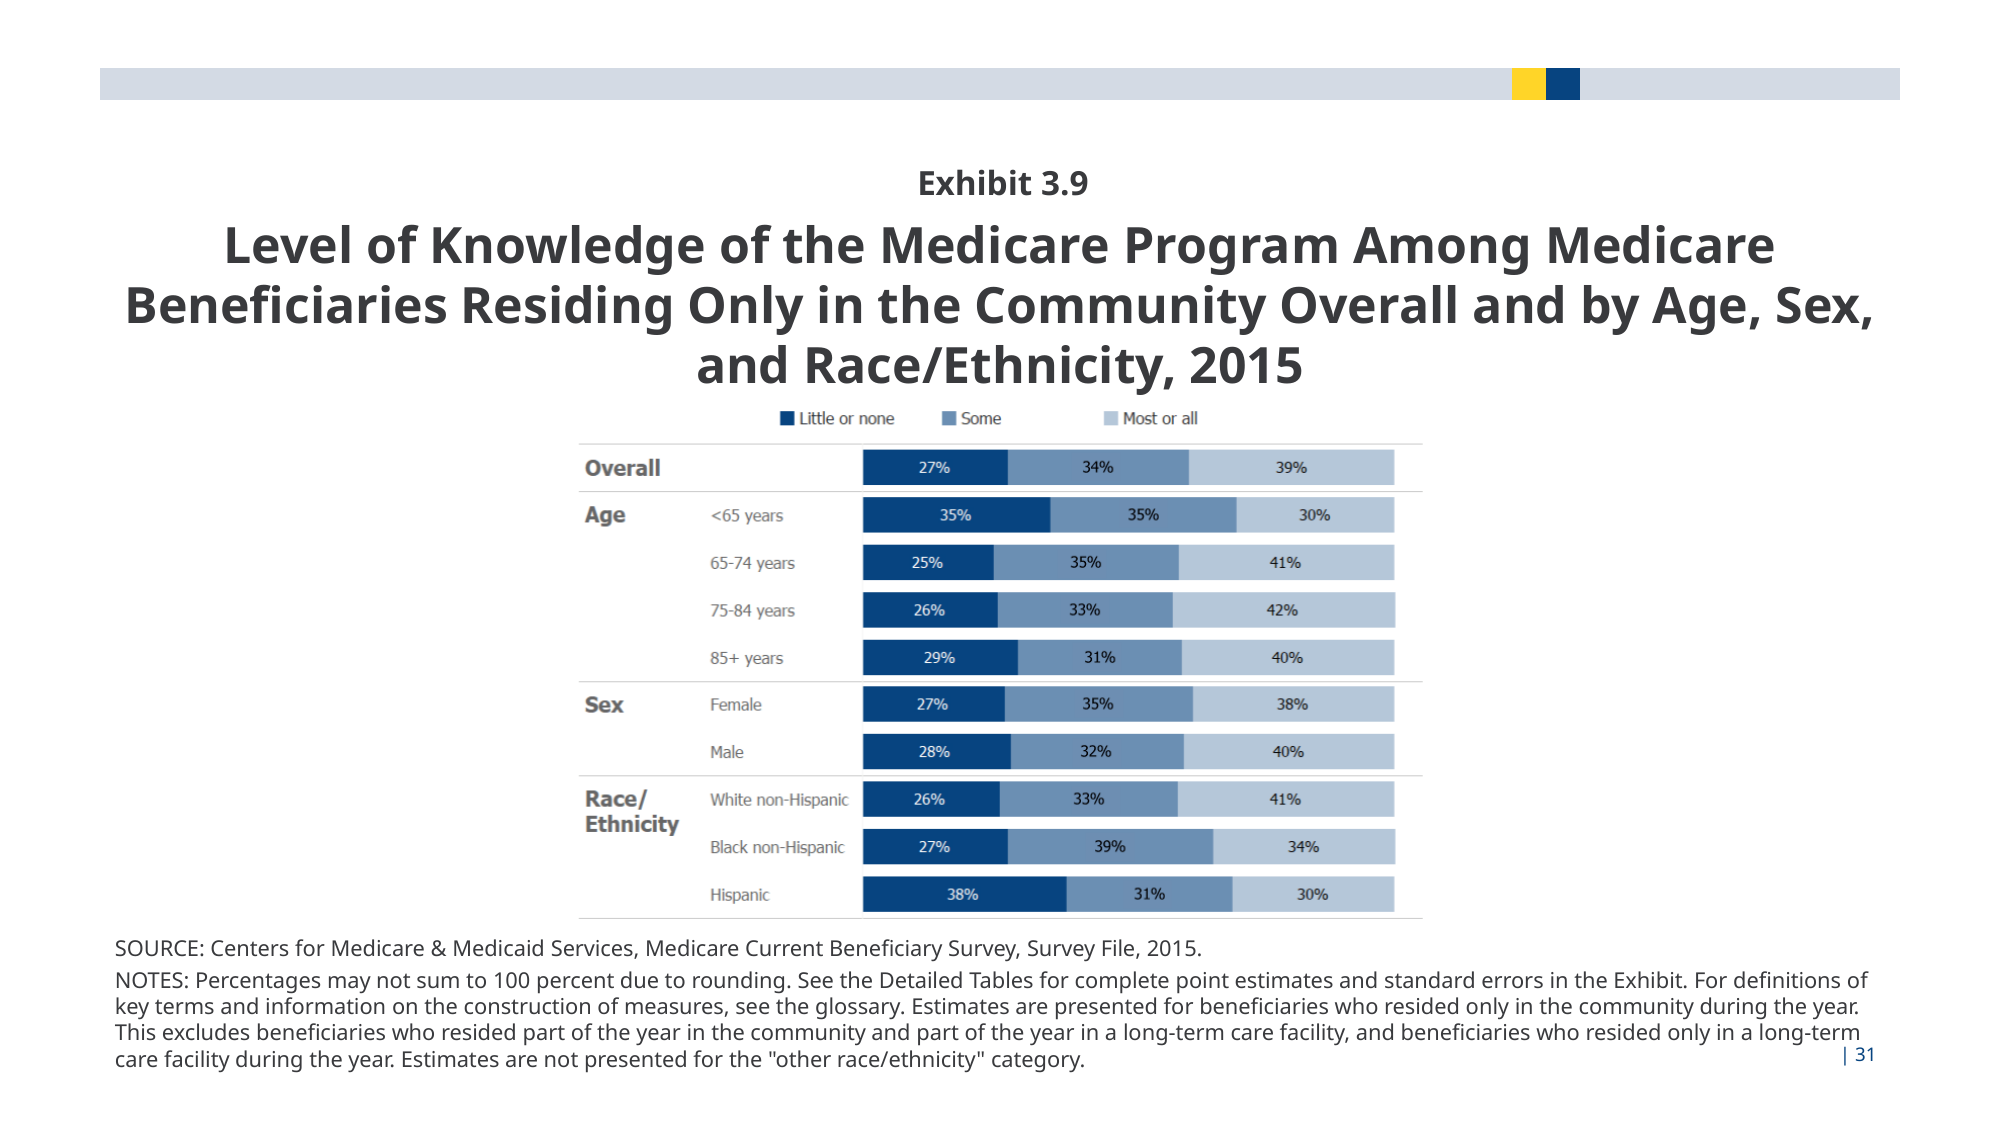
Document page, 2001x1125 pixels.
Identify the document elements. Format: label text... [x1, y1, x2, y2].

list SOURCE: Centers for Medicare & Medicaid Services, Medicare Current Beneficiary Survey, Survey File, 2015. NOTES: Percentages may not sum to 100 percent due to rounding. See the Detailed Tables for complete point estimates and standard errors in the Exhibit. For definitions of key terms and information on the construction of measures, see the glossary. Estimates are presented for beneficiaries who resided only in the community during the year. This excludes beneficiaries who resided part of the year in the community and part of the year in a long-term care facility, and beneficiaries who resided only in a long-term care facility during the year. Estimates are not presented for the "other race/ethnicity" category. [99, 926, 1900, 986]
picture [570, 399, 1430, 926]
title Exhibit 3.9 [99, 154, 1900, 213]
list Level of Knowledge of the Medicare Program Among Medicare Beneficiaries Residing Only in the Community Overall and by Age, Sex, and Race/Ethnicity, 2015 [99, 213, 1900, 300]
